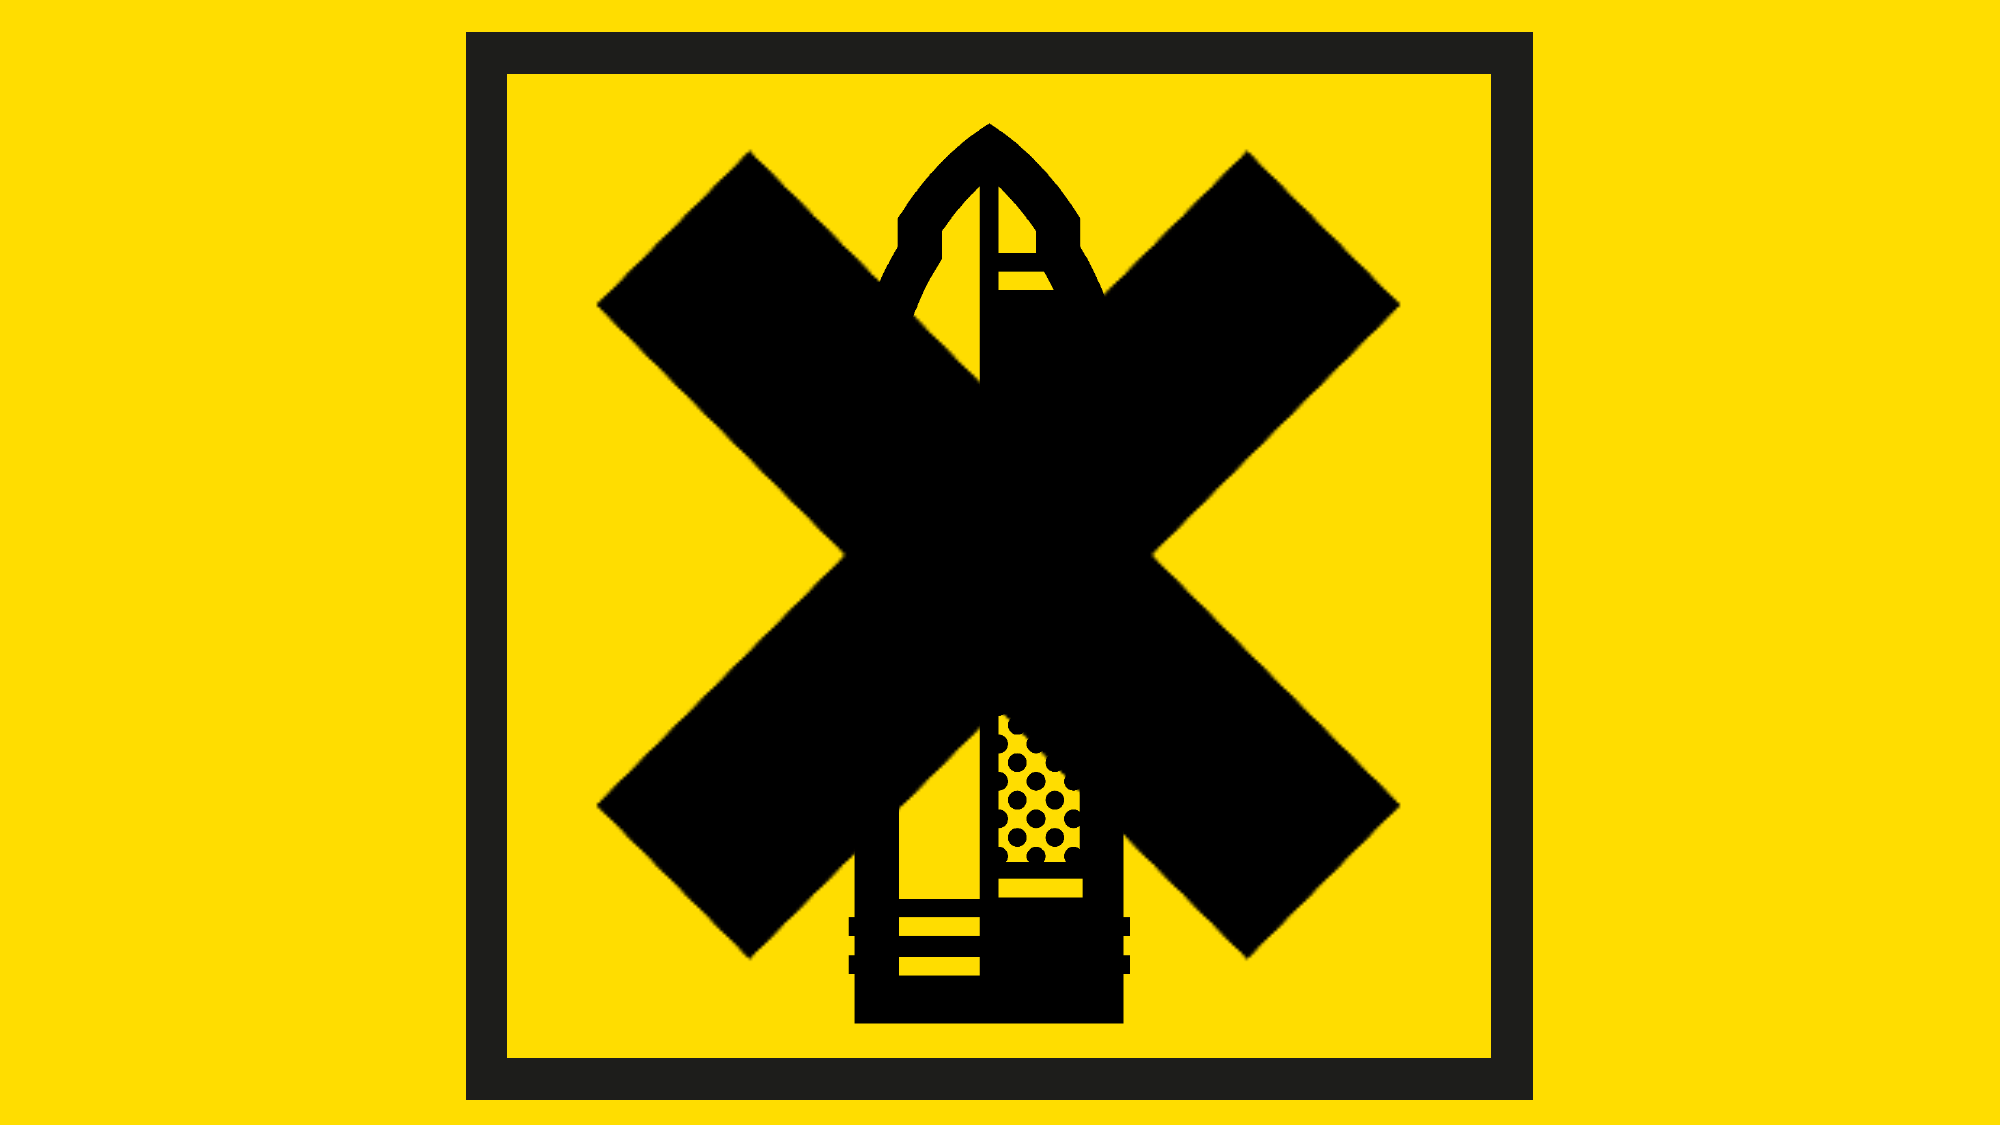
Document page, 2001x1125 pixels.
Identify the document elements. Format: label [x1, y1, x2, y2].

picture [465, 28, 1522, 1084]
